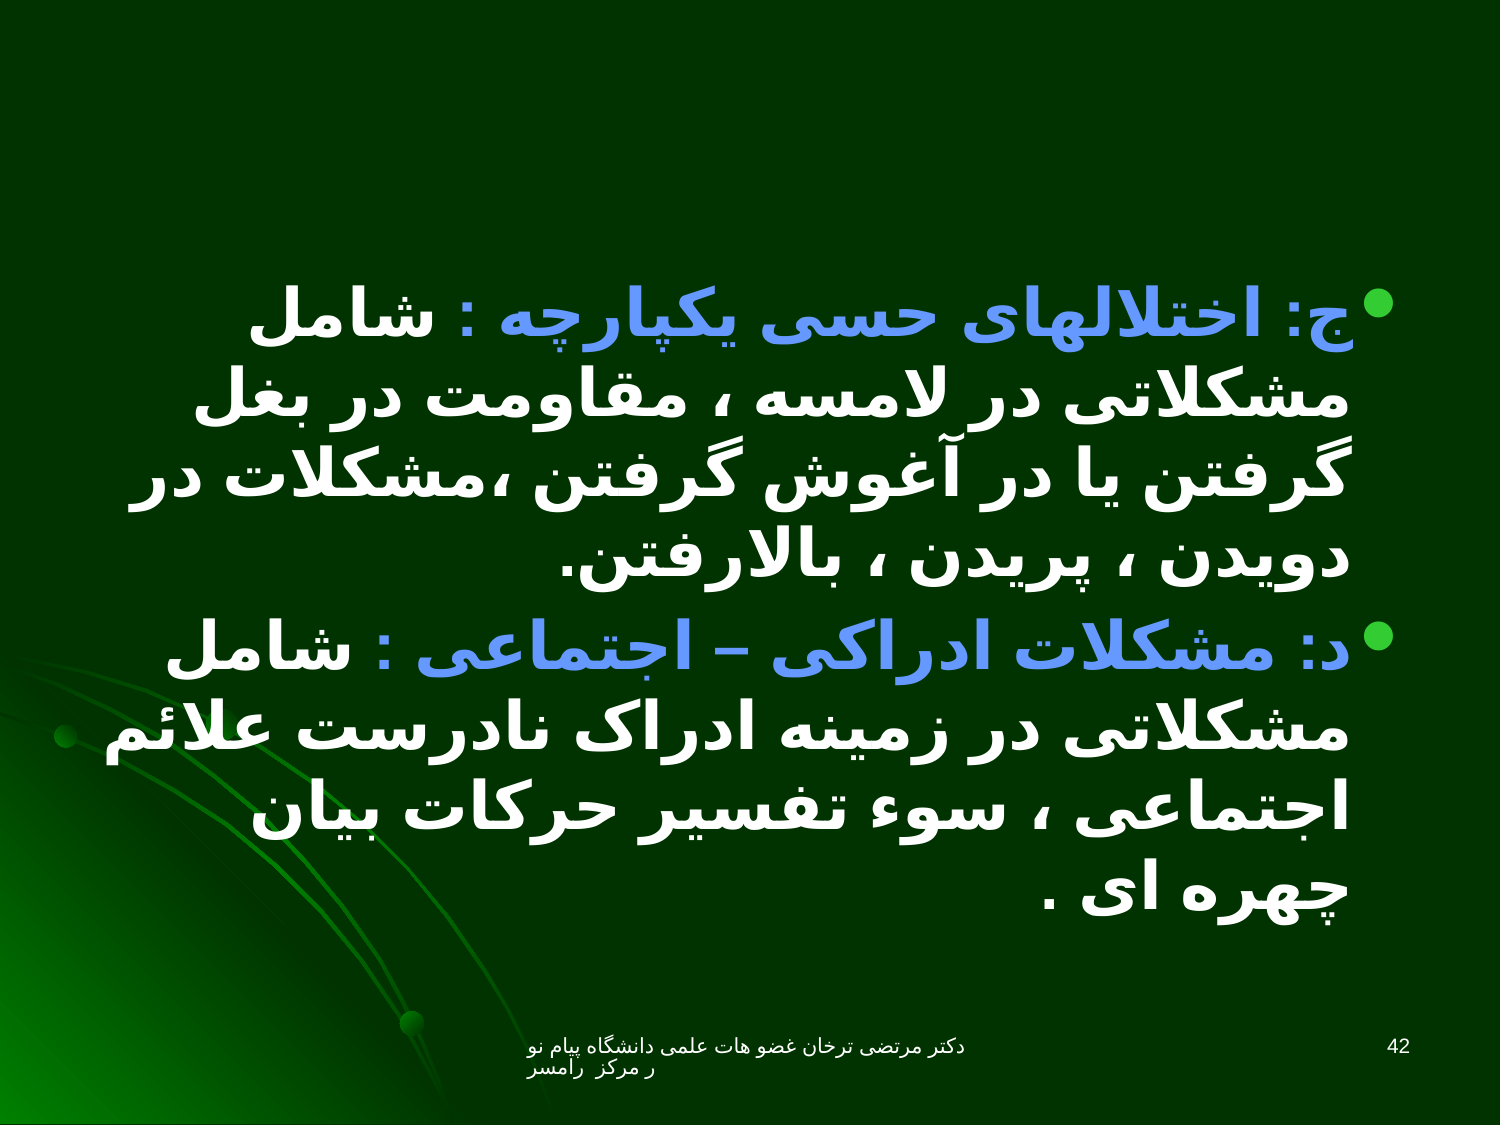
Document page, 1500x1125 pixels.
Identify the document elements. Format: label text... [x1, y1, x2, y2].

footer دکتر مرتضی ترخان غضو هات علمی دانشگاه پیام نور مرکز رامسر [512, 1024, 988, 1101]
list ج: اختلالهای حسی یکپارچه : شامل مشکلاتی در لامسه ، مقاومت در بغل گرفتن یا در آغوش گرفتن ،مشکلات در دویدن ، پریدن ، بالارفتن. د: مشکلات ادراکی – اجتماعی : شامل مشکلاتی در زمینه ادراک نادرست علائم اجتماعی ، سوء تفسیر حرکات بیان چهره ای . [74, 262, 1426, 1006]
slide_number 42 [1074, 1024, 1426, 1101]
